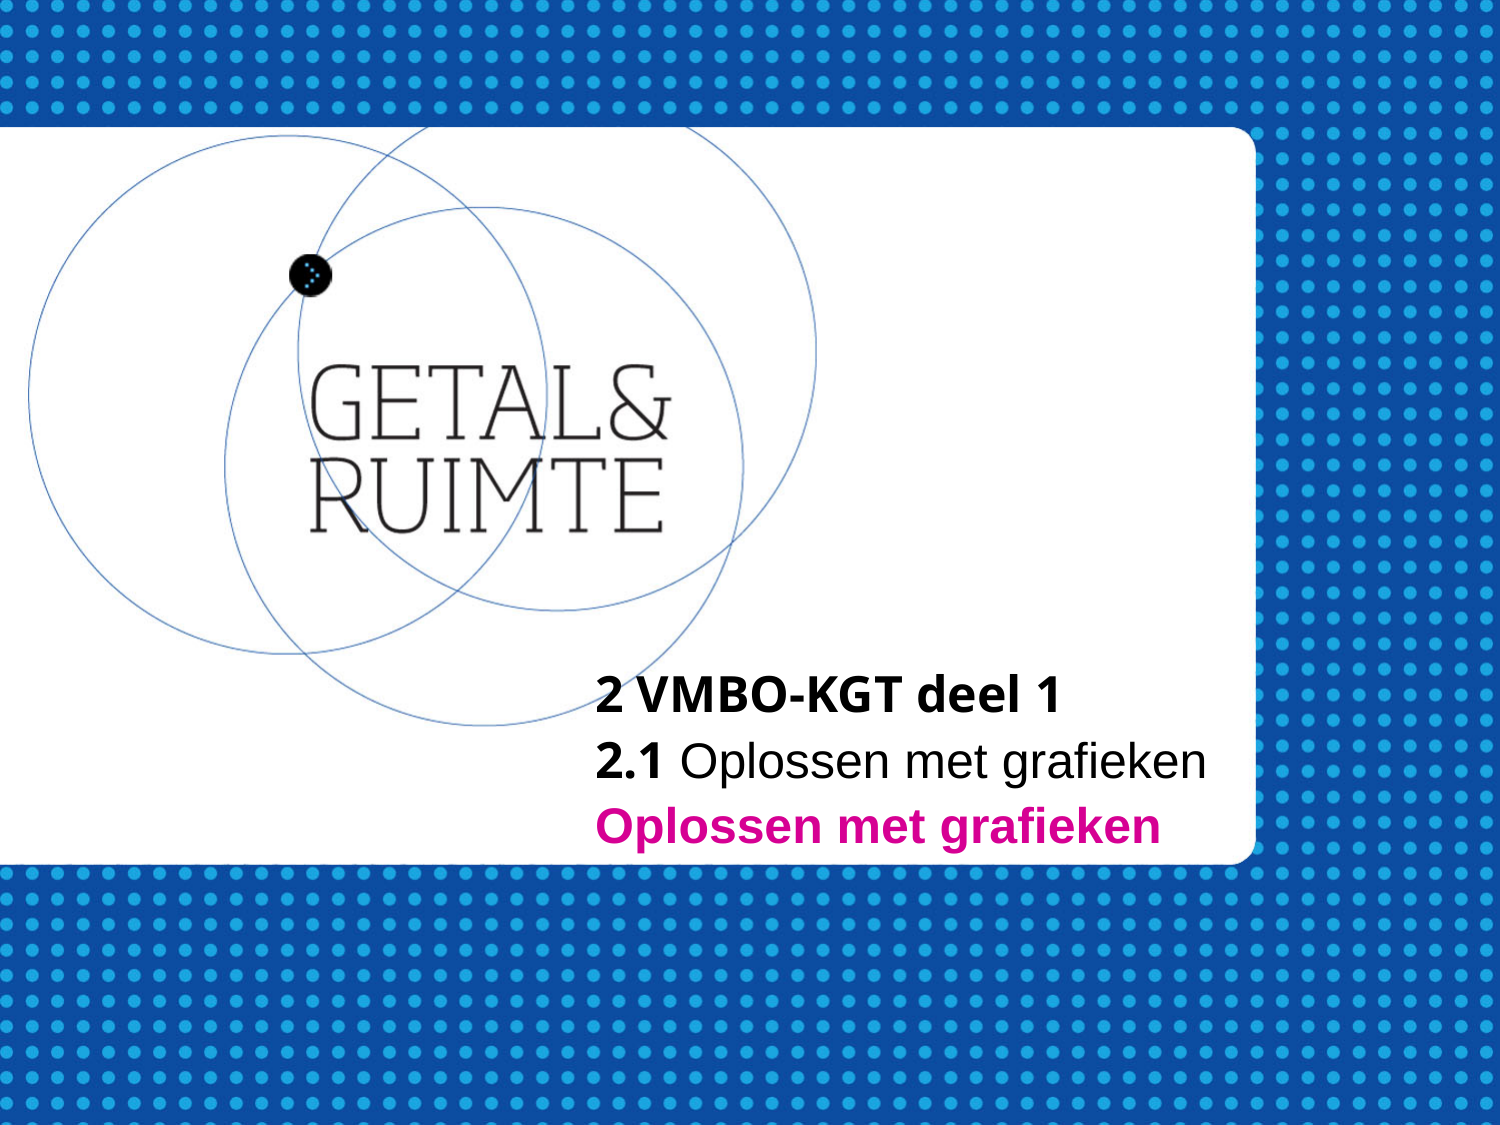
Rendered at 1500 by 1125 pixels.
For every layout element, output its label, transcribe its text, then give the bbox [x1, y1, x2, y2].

text_box 2 VMBO-KGT deel 1 2.1 Oplossen met grafieken Oplossen met grafieken [580, 648, 1160, 870]
picture [0, 0, 1500, 1125]
